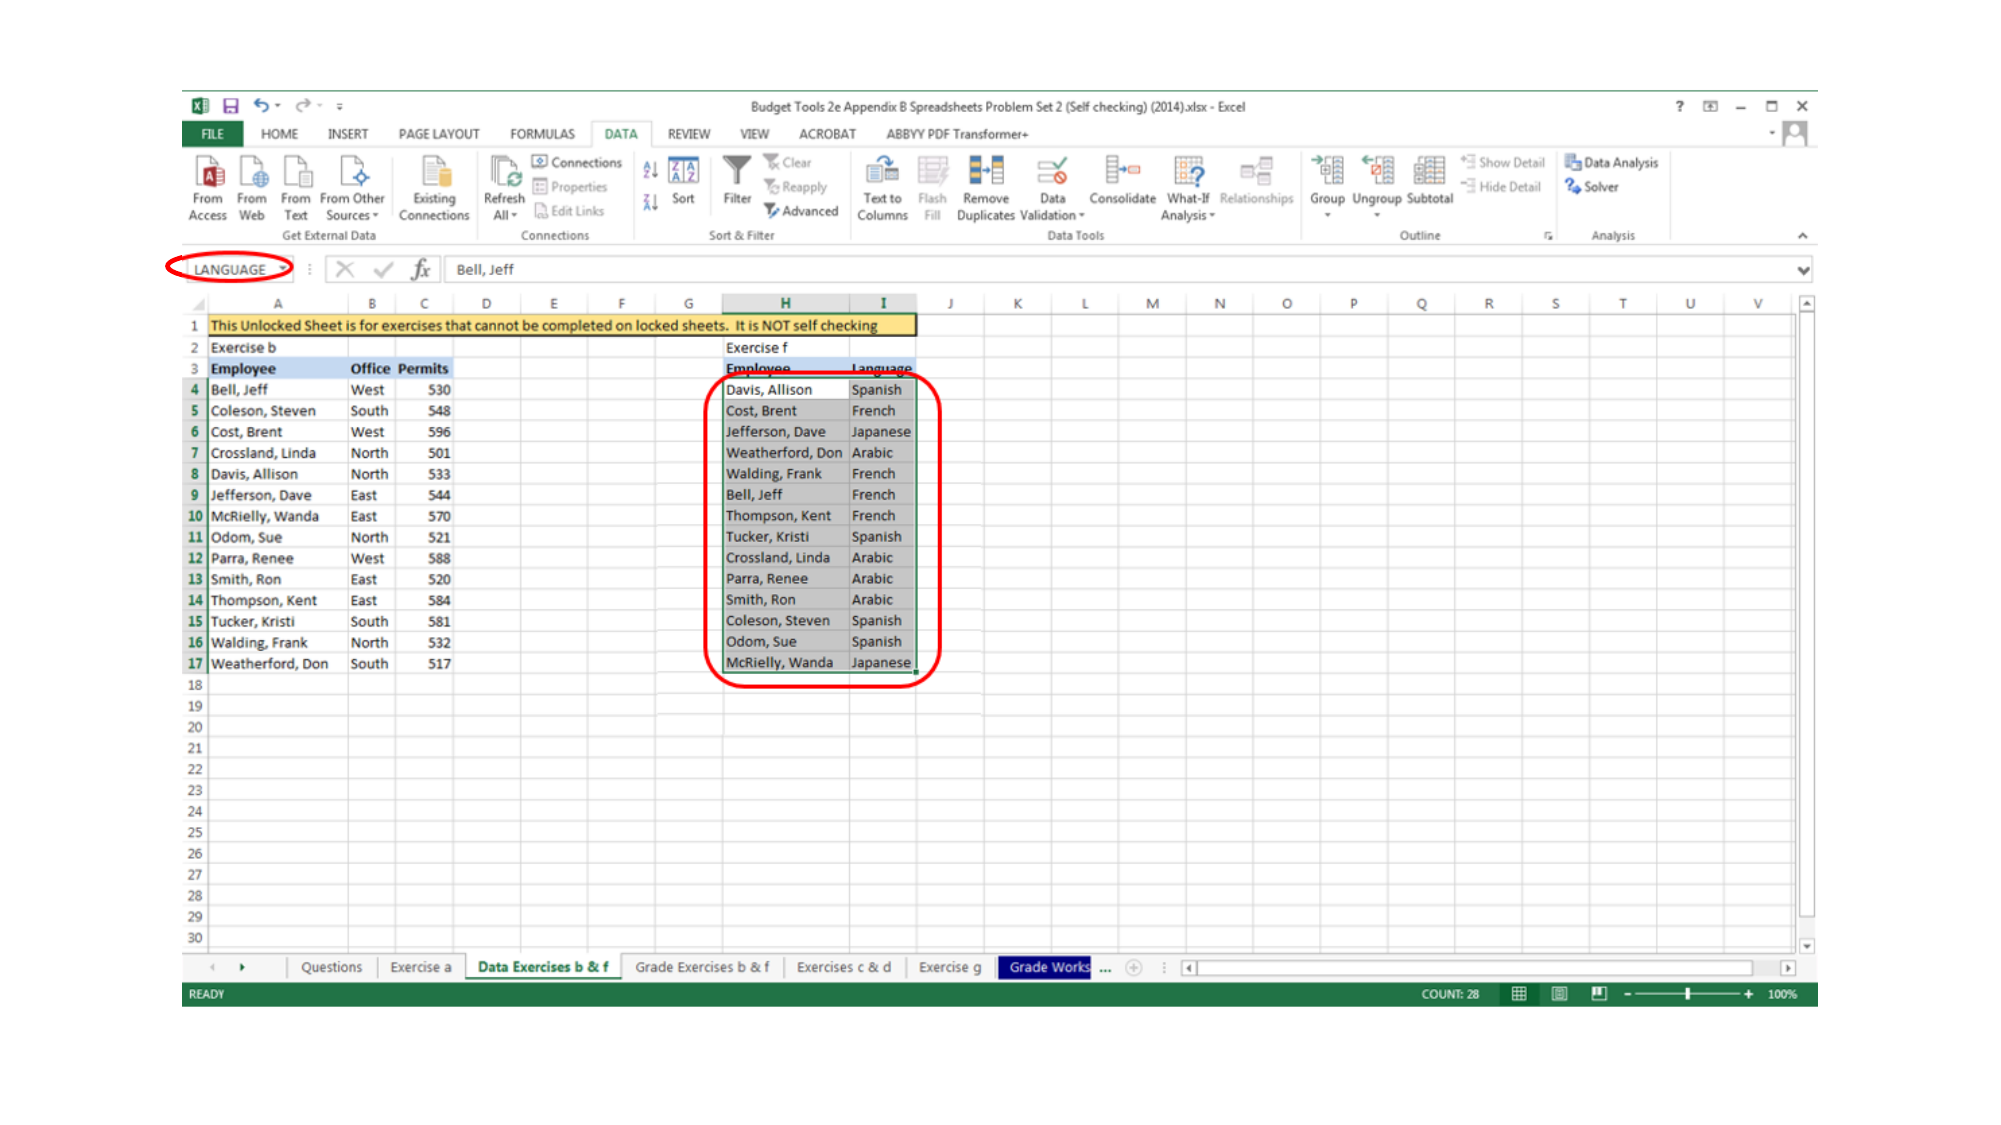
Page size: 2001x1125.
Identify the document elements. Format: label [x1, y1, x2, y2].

text_box [166, 256, 182, 276]
list [182, 89, 1818, 1015]
